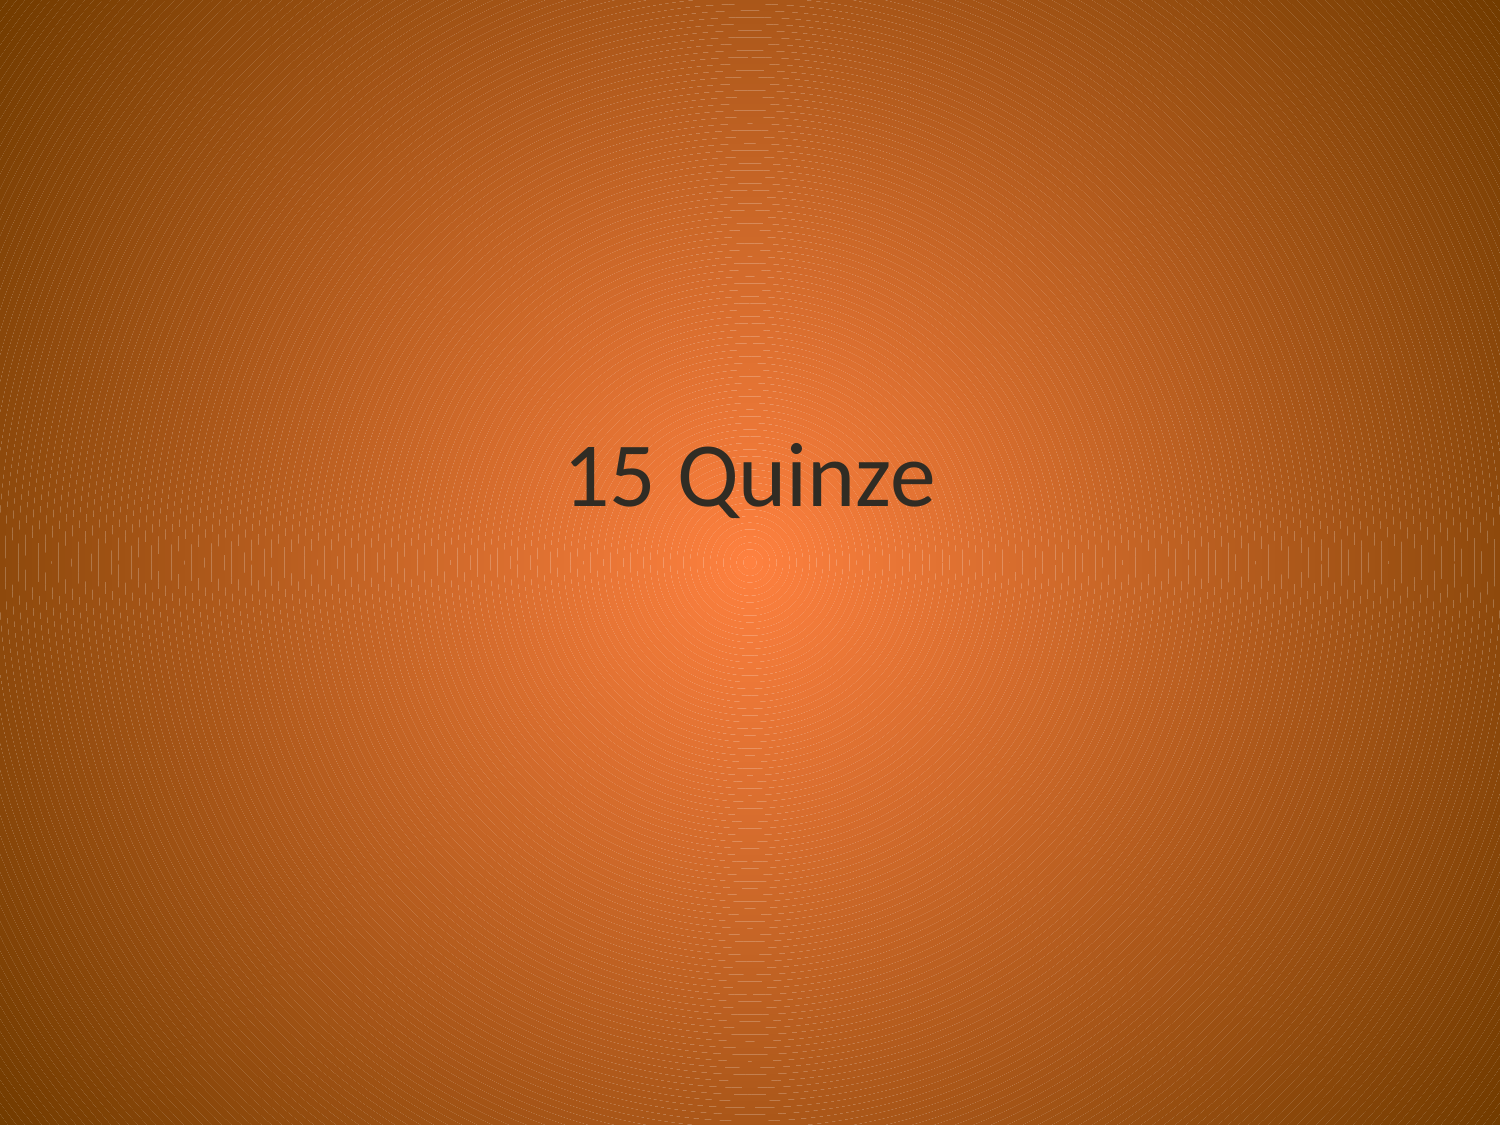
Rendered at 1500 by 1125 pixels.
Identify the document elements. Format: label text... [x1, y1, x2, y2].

title 15 Quinze [112, 349, 1388, 591]
